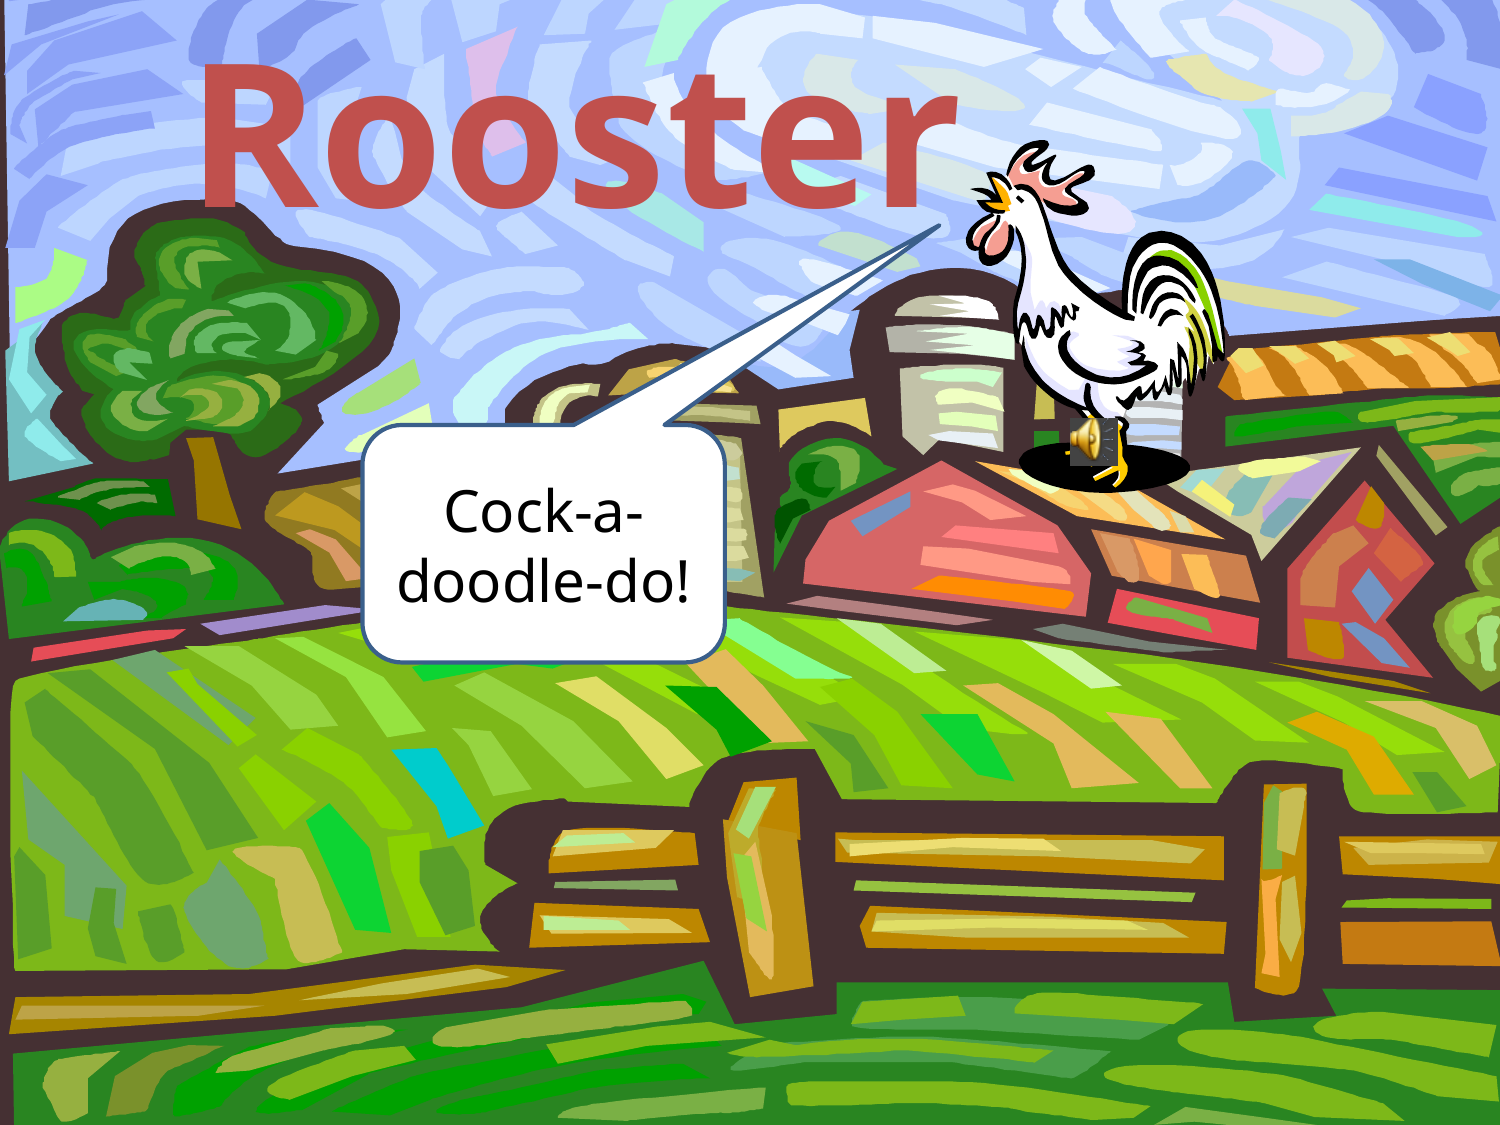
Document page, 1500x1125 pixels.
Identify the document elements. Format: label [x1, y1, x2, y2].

list [962, 137, 1226, 497]
list [0, 0, 1500, 1125]
list [1068, 416, 1120, 468]
